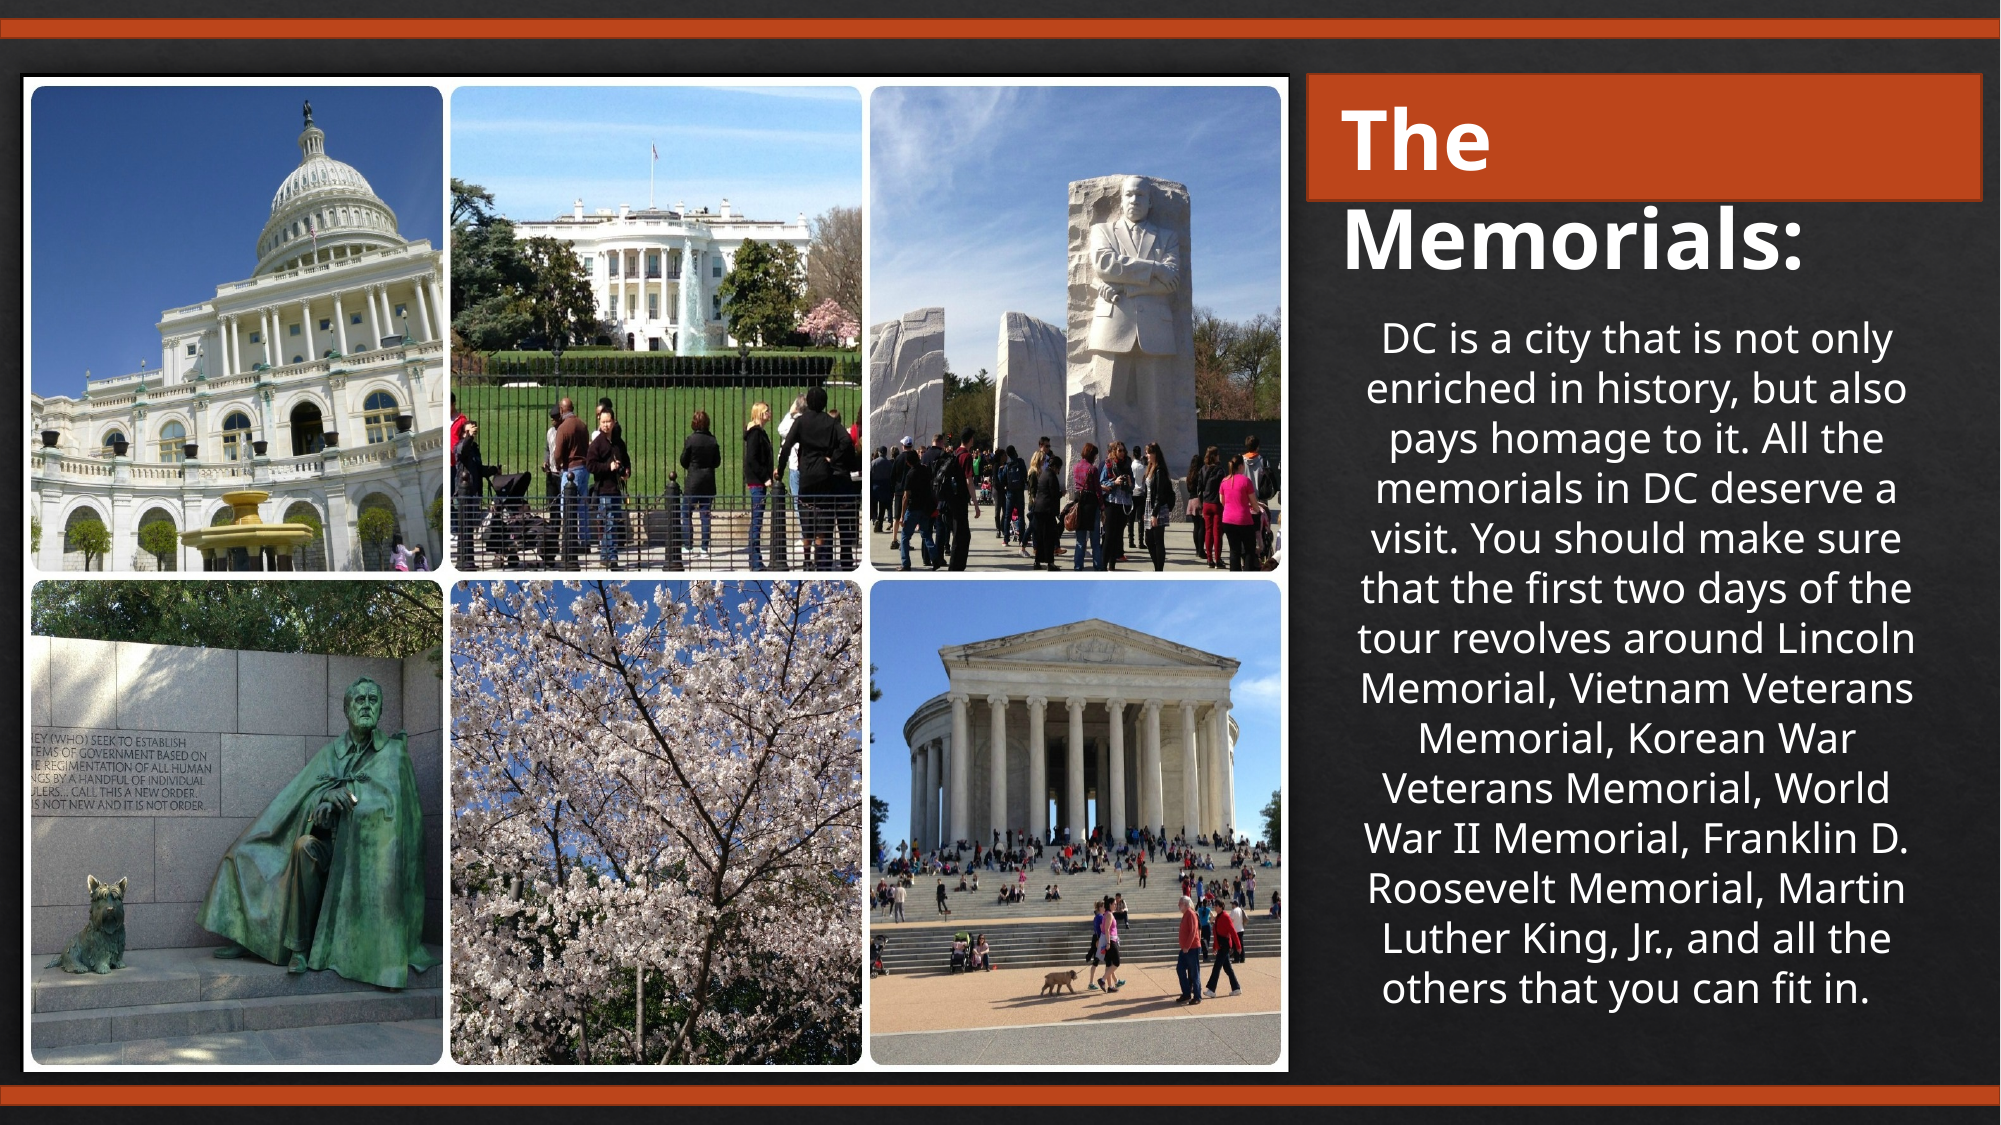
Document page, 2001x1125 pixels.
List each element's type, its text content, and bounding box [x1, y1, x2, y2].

text_box The Memorials: [1325, 79, 1964, 294]
text_box [0, 1085, 2000, 1106]
text_box [1306, 73, 1983, 202]
text_box DC is a city that is not only enriched in history, but also pays homage to it. All the memorials in DC deserve a visit. You should make sure that the first two days of the tour revolves around Lincoln Memorial, Vietnam Veterans Memorial, Korean War Veterans Memorial, World War II Memorial, Franklin D. Roosevelt Memorial, Martin Luther King, Jr., and all the others that you can fit in. [1325, 304, 1948, 1020]
text_box [0, 18, 2000, 39]
picture [20, 73, 1290, 1072]
